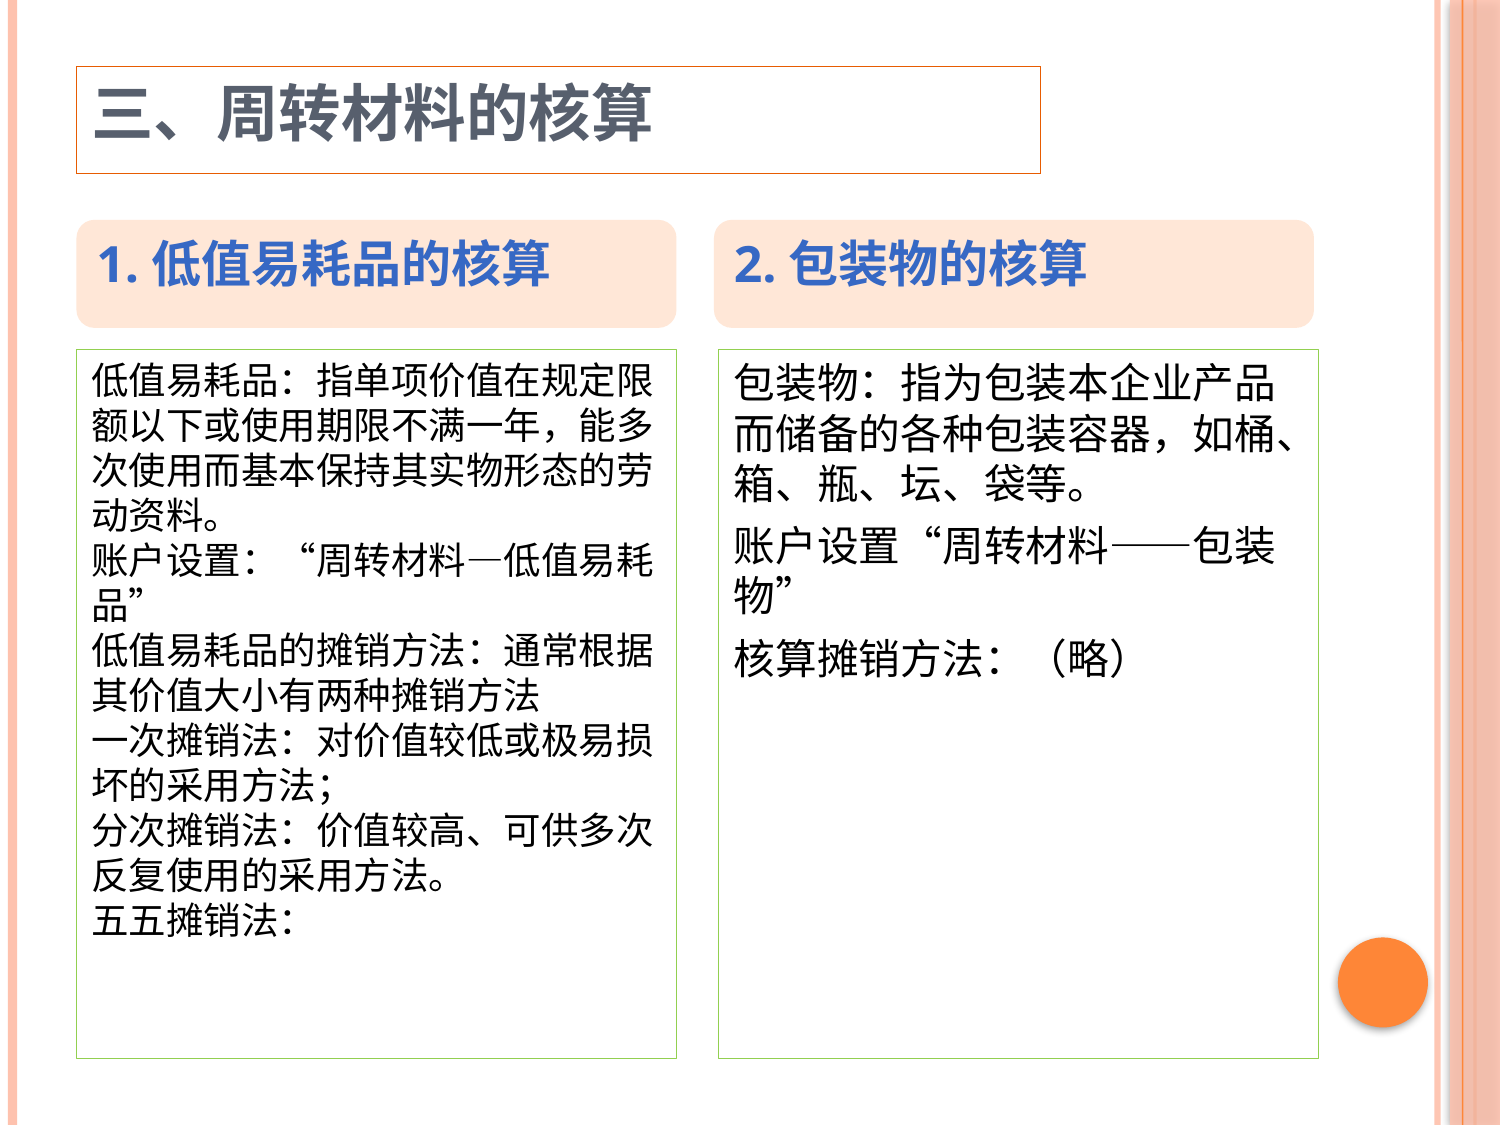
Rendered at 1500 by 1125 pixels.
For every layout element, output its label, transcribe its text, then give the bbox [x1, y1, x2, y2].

text_box 1.低值易耗品的核算 [76, 219, 677, 328]
text_box 低值易耗品：指单项价值在规定限额以下或使用期限不满一年，能多次使用而基本保持其实物形态的劳动资料。 账户设置：“周转材料—低值易耗品” 低值易耗品的摊销方法：通常根据其价值大小有两种摊销方法 一次摊销法：对价值较低或极易损坏的采用方法； 分次摊销法：价值较高、可供多次反复使用的采用方法。 五五摊销法： [76, 349, 677, 1059]
text_box 2.包装物的核算 [713, 219, 1314, 328]
text_box 包装物：指为包装本企业产品而储备的各种包装容器，如桶、箱、瓶、坛、袋等。 账户设置“周转材料——包装物” 核算摊销方法：（略） [718, 349, 1319, 1059]
text_box 三、周转材料的核算 [76, 66, 1041, 174]
